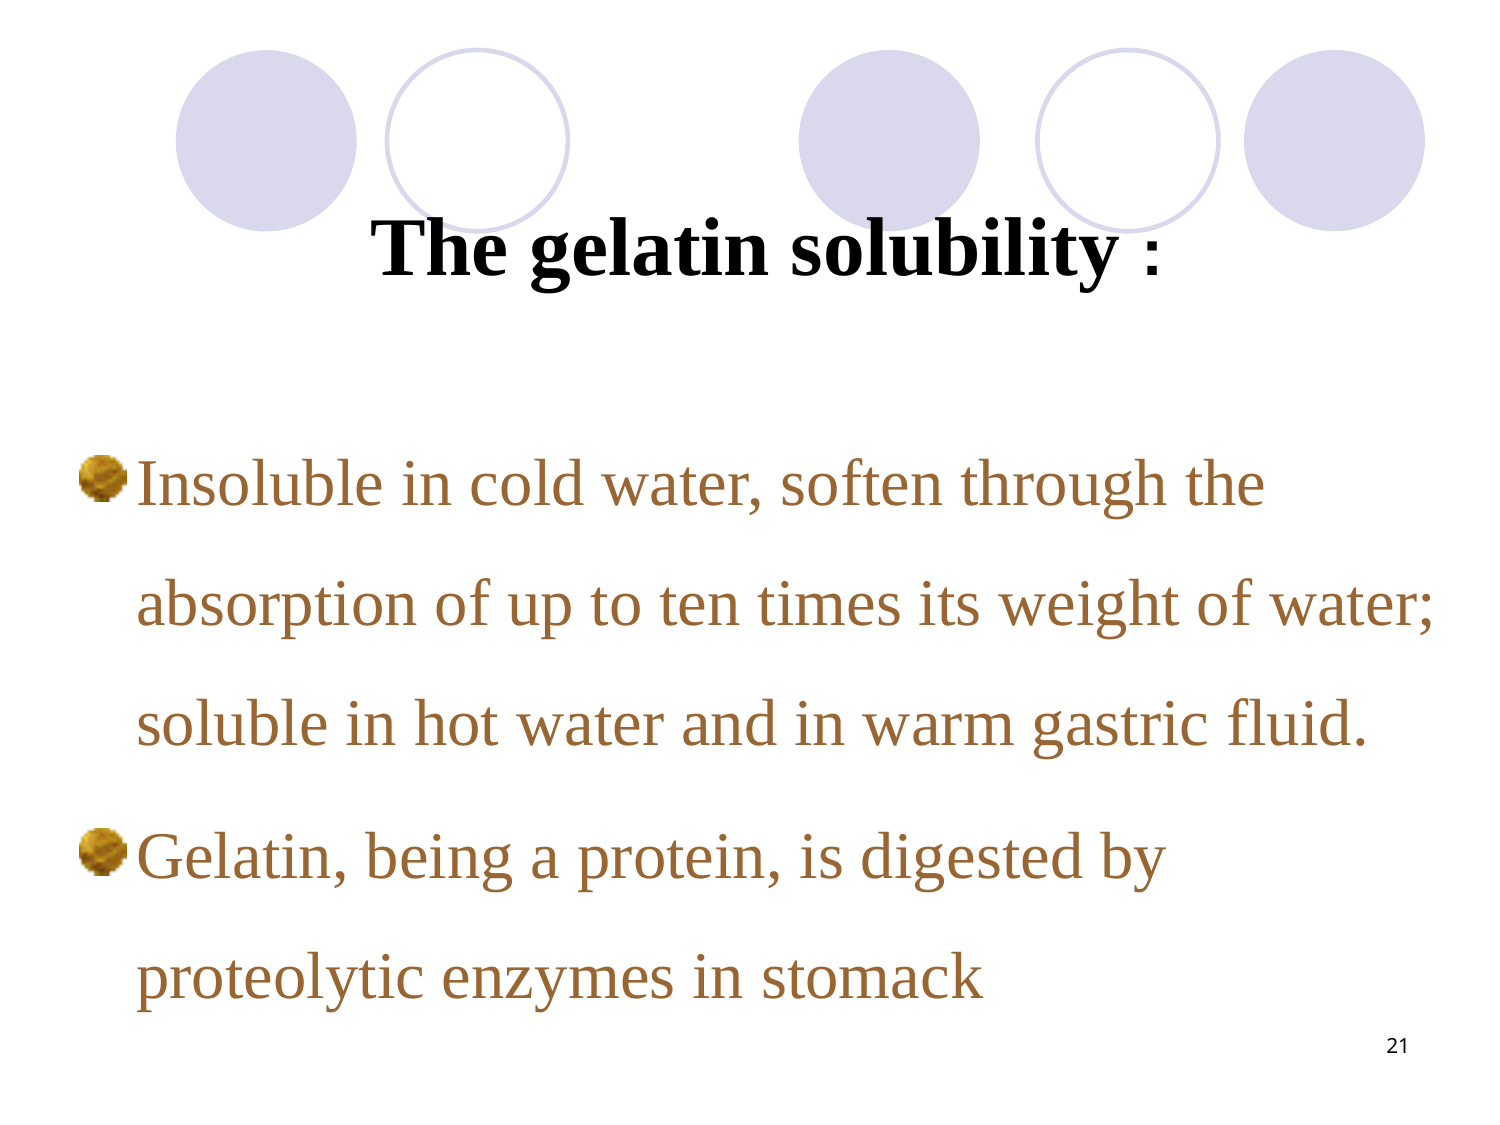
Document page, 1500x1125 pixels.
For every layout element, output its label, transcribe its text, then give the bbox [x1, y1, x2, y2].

picture [79, 828, 127, 876]
picture [79, 455, 127, 502]
slide_number 21 [1074, 1024, 1426, 1101]
list The gelatin solubility : Insoluble in cold water, soften through the absorption of up to ten times its weight of water; soluble in hot water and in warm gastric fluid. Gelatin, being a protein, is digested by proteolytic enzymes in stomack [64, 184, 1469, 983]
